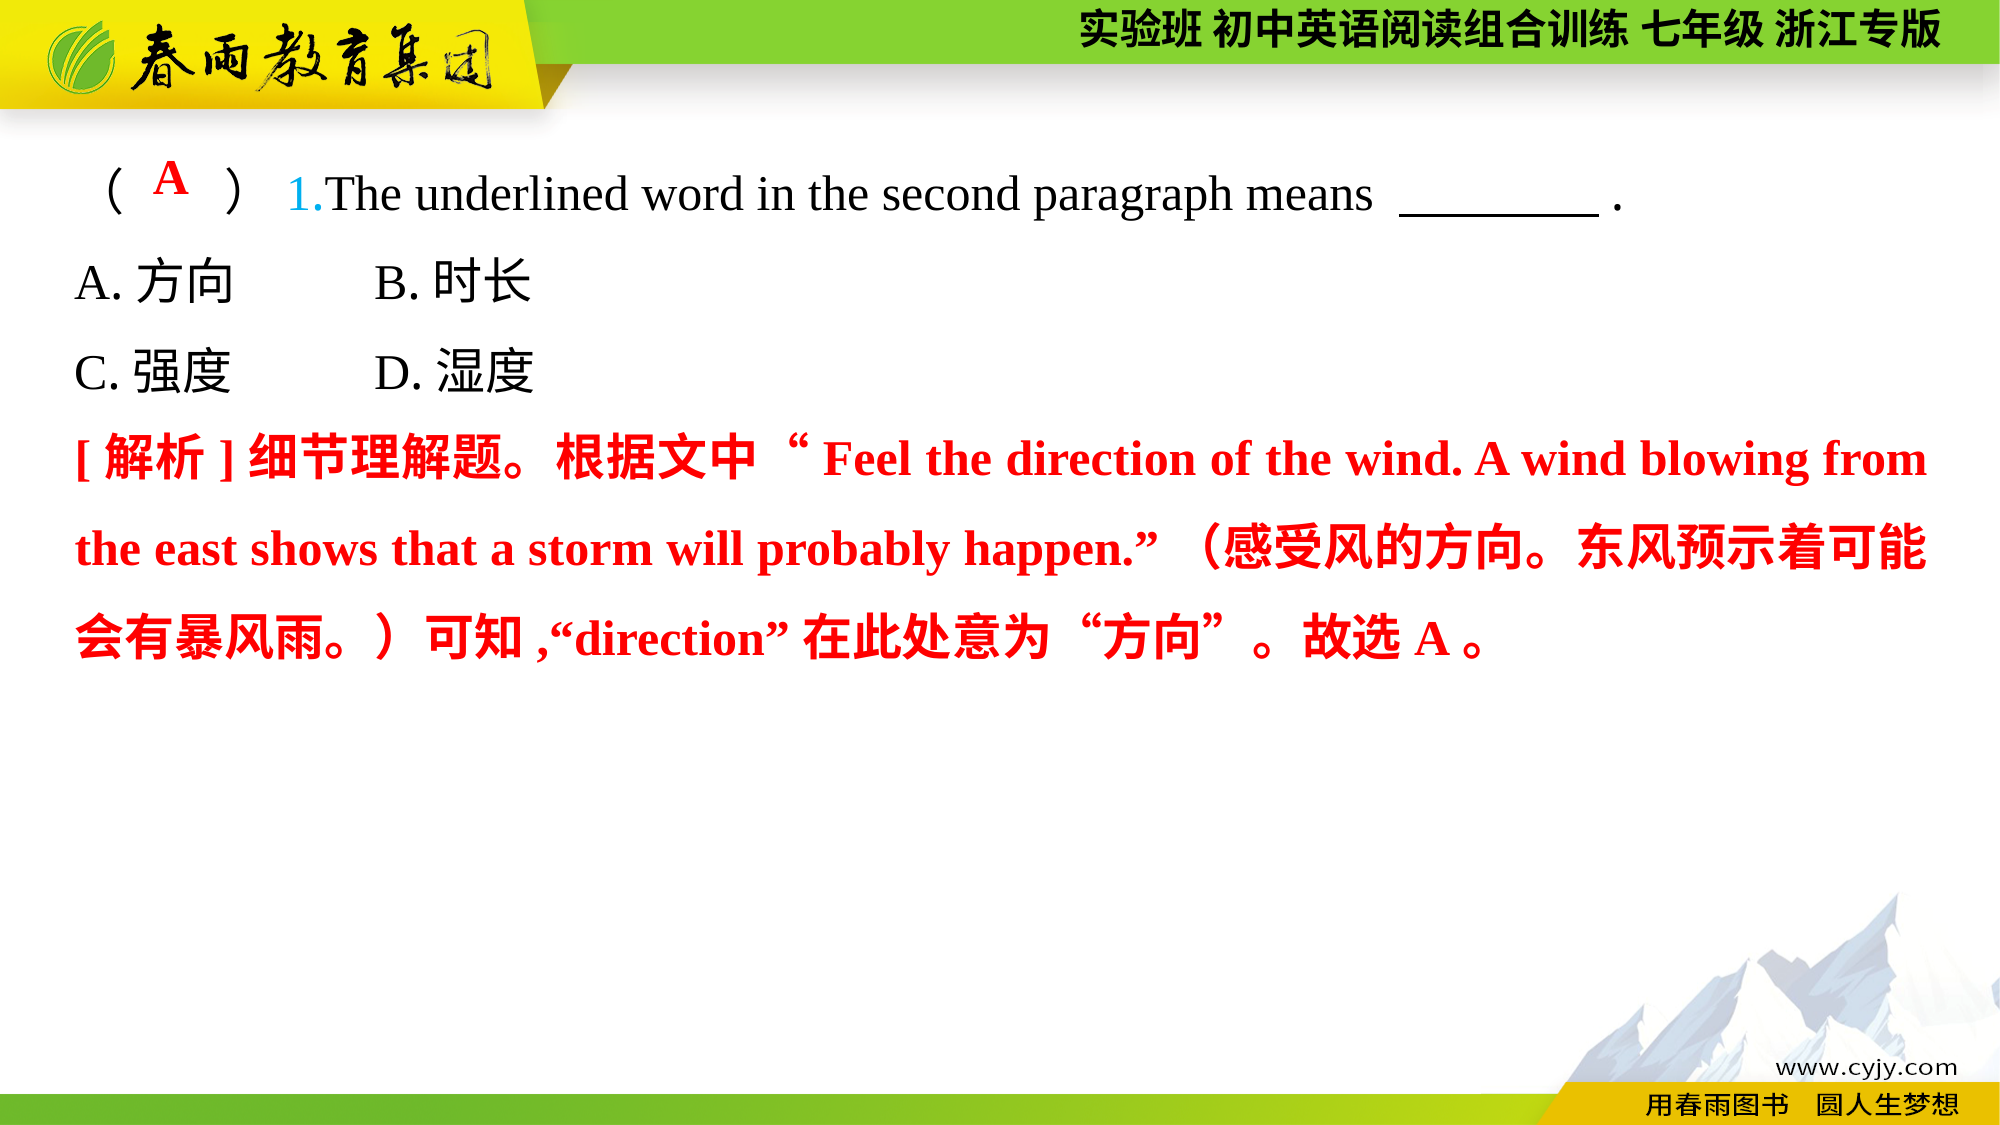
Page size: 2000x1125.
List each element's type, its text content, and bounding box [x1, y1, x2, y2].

list （ ）1.The underlined word in the second paragraph means . A.方向 B.时长 C.强度 D.湿度 [59, 122, 1944, 388]
text_box A [138, 137, 204, 212]
text_box [解析]细节理解题。根据文中“Feel the direction of the wind. A wind blowing from the east shows that a storm will probably happen.”（感受风的方向。东风预示着可能会有暴风雨。）可知,“direction”在此处意为“方向”。故选A。 [59, 388, 1944, 674]
picture [0, 0, 2000, 1125]
